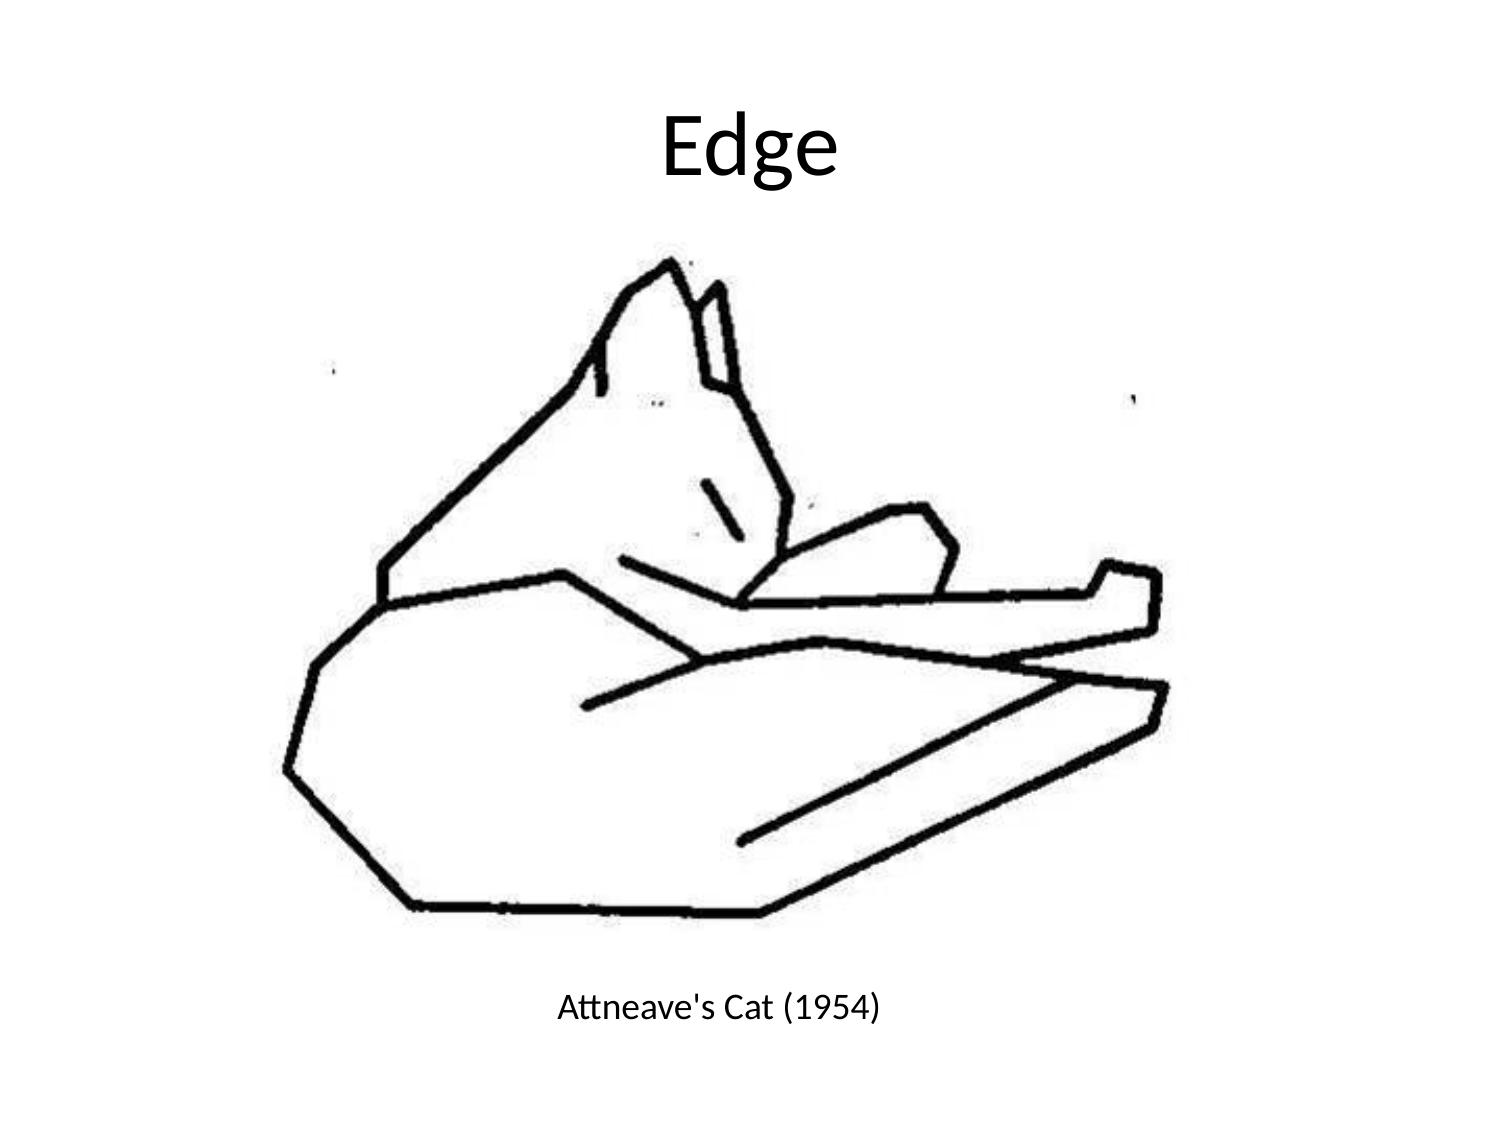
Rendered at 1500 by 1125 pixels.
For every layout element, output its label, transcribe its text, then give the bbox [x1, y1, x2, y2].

text_box Attneave's Cat (1954) [542, 974, 905, 1035]
picture [237, 226, 1232, 938]
title Edge [75, 45, 1425, 233]
